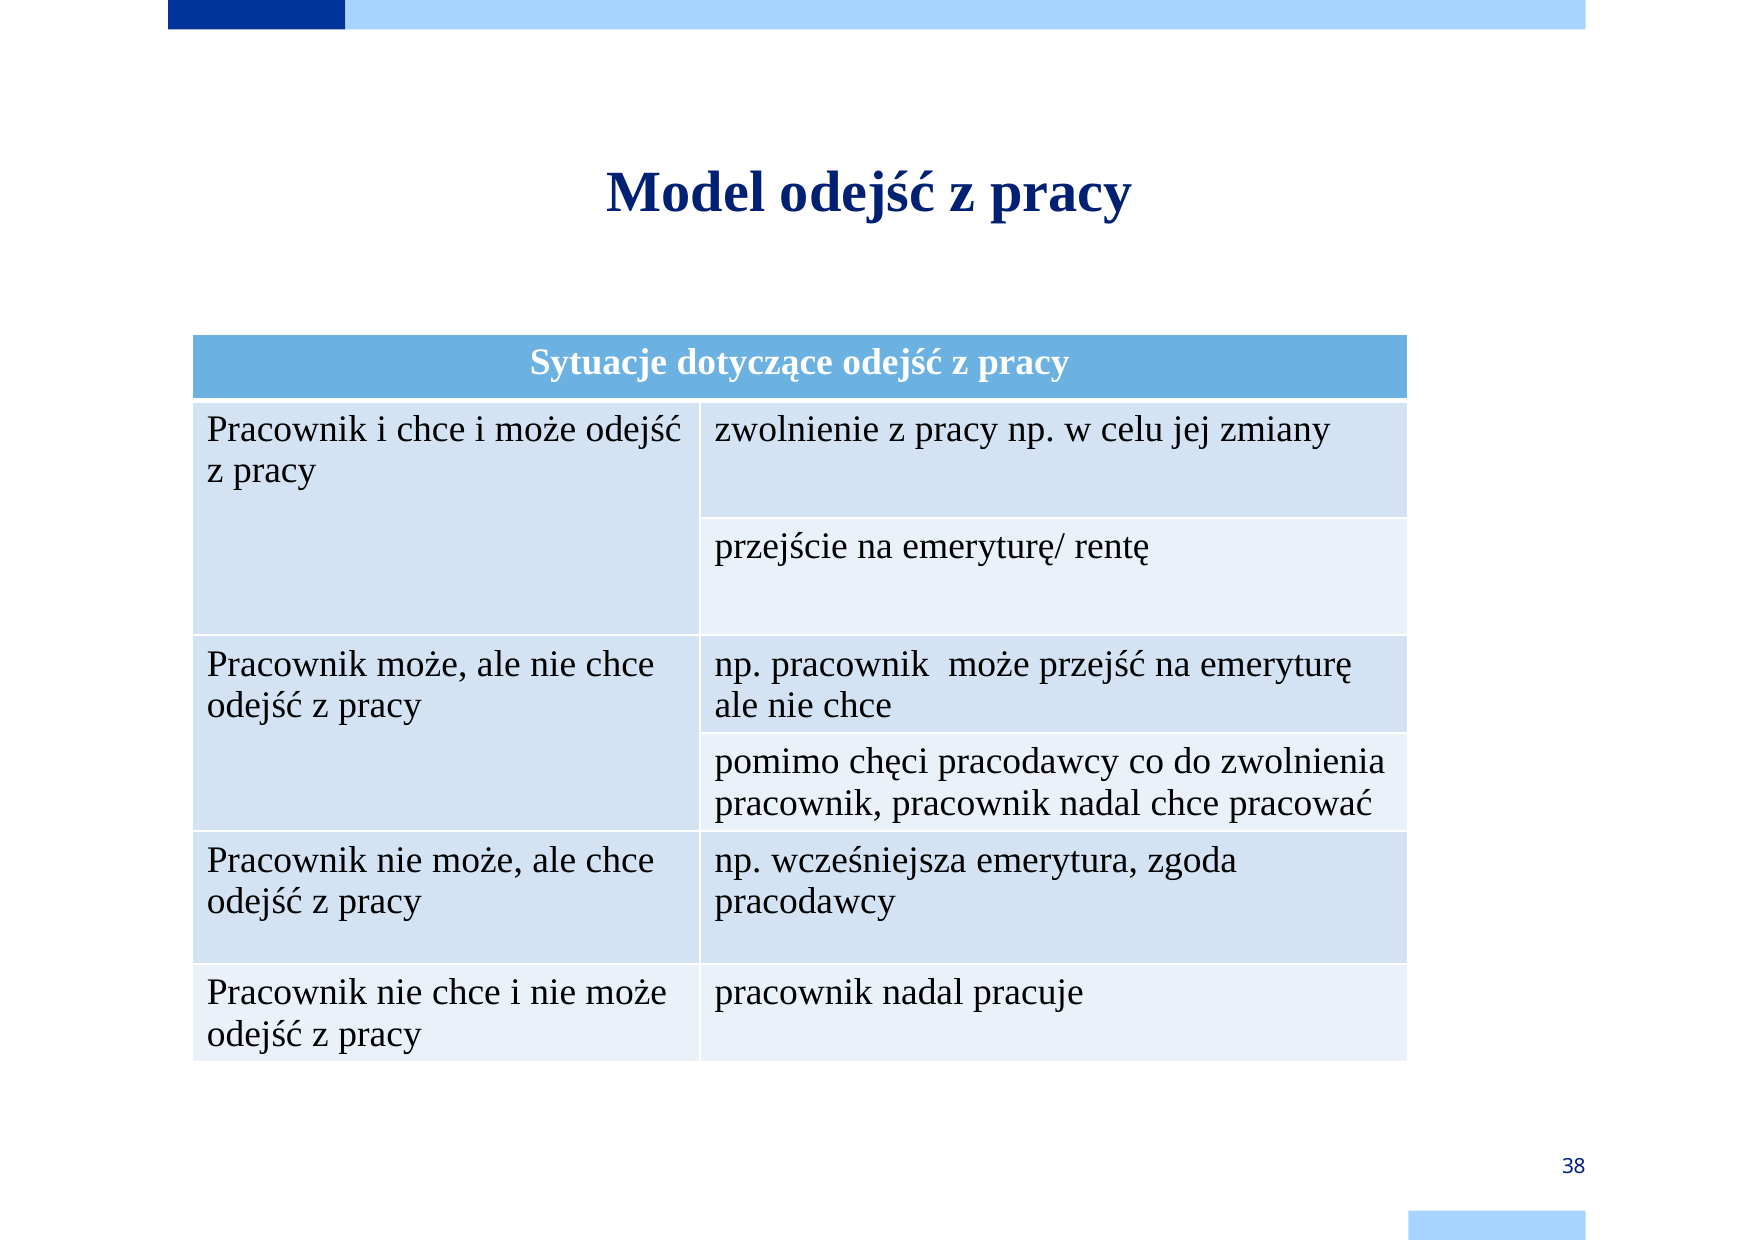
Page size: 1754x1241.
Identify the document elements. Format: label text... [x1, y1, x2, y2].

table_cell przejście na emeryturę/ rentę [701, 519, 1407, 634]
table_cell Pracownik nie może, ale chce odejść z pracy [193, 832, 699, 963]
slide_number 38 [1408, 1151, 1586, 1182]
table_cell pracownik nadal pracuje [701, 965, 1407, 1061]
table_cell Pracownik nie chce i nie może odejść z pracy [193, 965, 699, 1061]
table_cell np. wcześniejsza emerytura, zgoda pracodawcy [701, 832, 1407, 963]
table_cell np. pracownik może przejść na emeryturę ale nie chce [701, 636, 1407, 732]
table_cell Pracownik i chce i może odejść z pracy [193, 403, 699, 634]
table_header Sytuacje dotyczące odejść z pracy [193, 335, 1407, 398]
table_cell zwolnienie z pracy np. w celu jej zmiany [701, 403, 1407, 517]
table_cell pomimo chęci pracodawcy co do zwolnienia pracownik, pracownik nadal chce pracować [701, 734, 1407, 830]
table_cell Pracownik może, ale nie chce odejść z pracy [193, 636, 699, 830]
title Model odejść z pracy [168, 147, 1586, 325]
